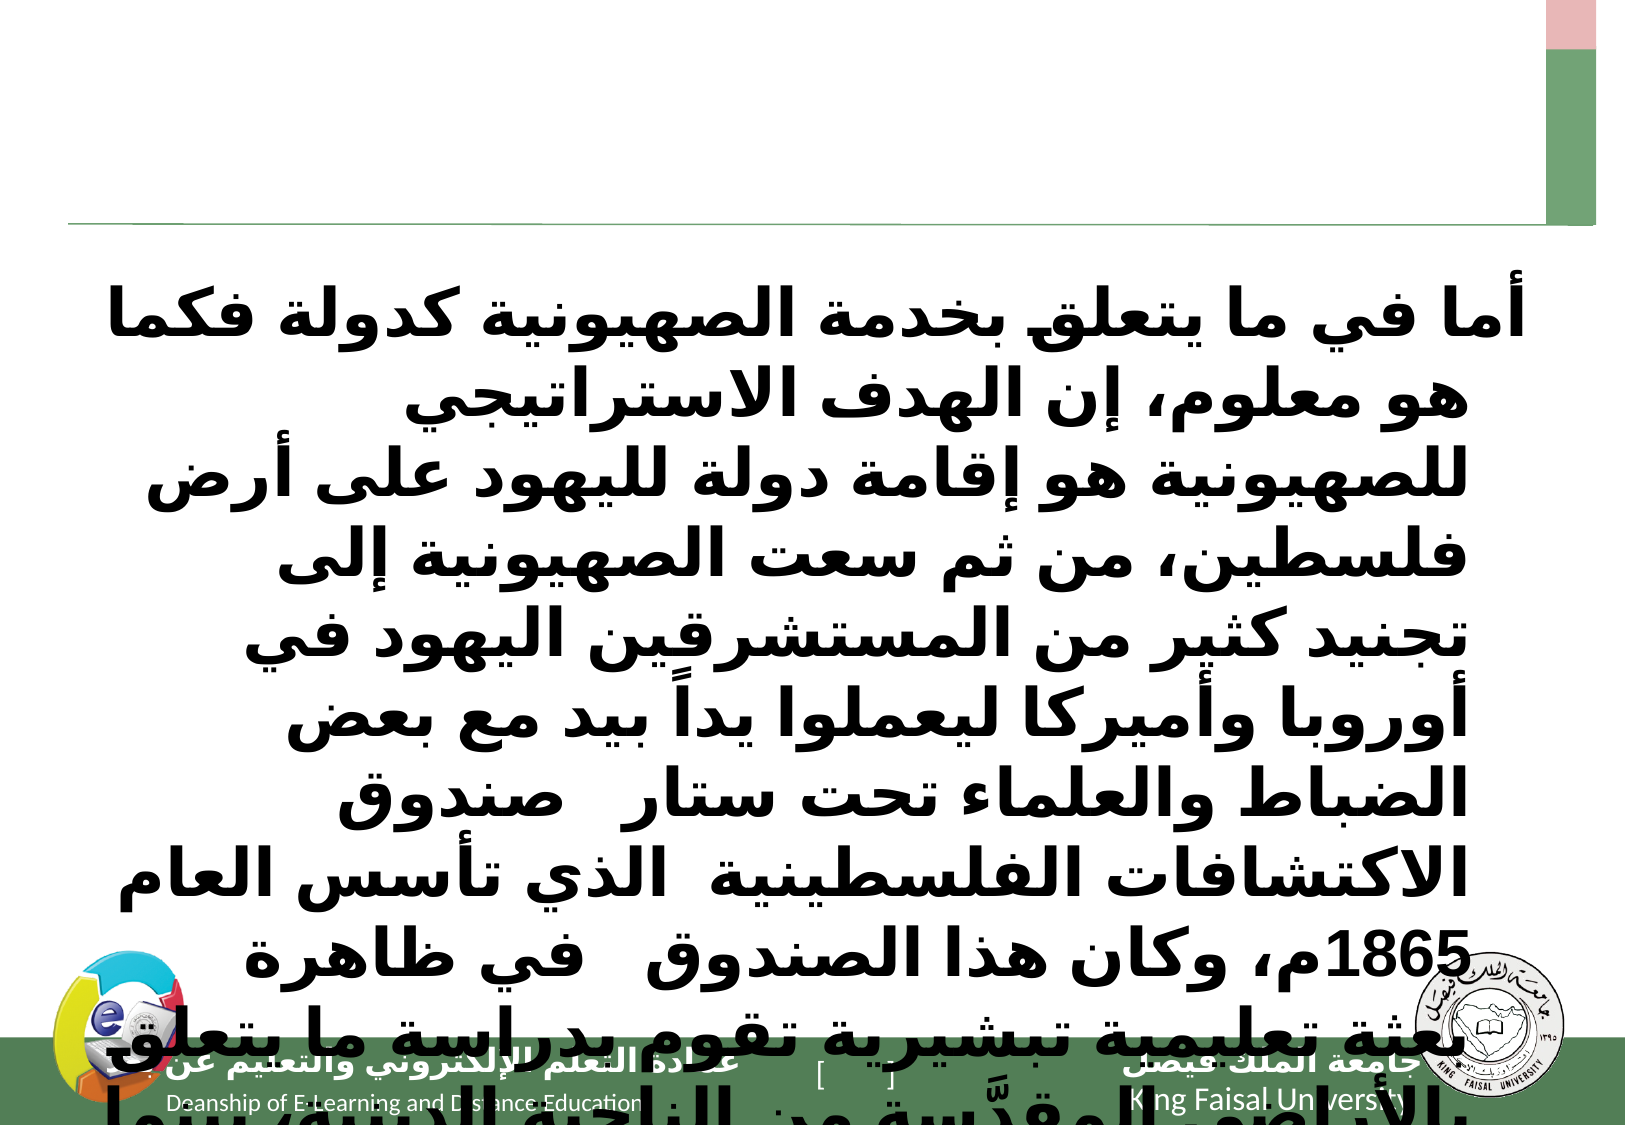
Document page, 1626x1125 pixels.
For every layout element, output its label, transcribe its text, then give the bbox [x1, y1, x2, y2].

picture [170, 1097, 178, 1104]
picture [50, 949, 188, 1104]
picture [1412, 949, 1567, 1100]
list أما في ما يتعلق بخدمة الصهيونية كدولة فكما هو معلوم، إن الهدف الاستراتيجي للصهيونية هو إقامة دولة لليهود على أرض فلسطين، من ثم سعت الصهيونية إلى تجنيد كثير من المستشرقين اليهود في أوروبا وأميركا ليعملوا يداً بيد مع بعض الضباط والعلماء تحت ستار صندوق الاكتشافات الفلسطينية الذي تأسس العام 1865م، وكان هذا الصندوق في ظاهرة بعثة تعليمية تبشيرية تقوم بدراسة ما يتعلق بالأراضي المقدَّسة من الناحية الدينية، بينما كان في الحقيقة يقوم بعمليات المسح والحصر، ورسم الخرائط لغير المواضع الأثرية الدينية مما يسَّر كثيرا عملية مجيء الصهاينة، واستيطانهم في المنطقة بعد طرد أهلها وتشريدهم [80, 262, 1544, 1006]
